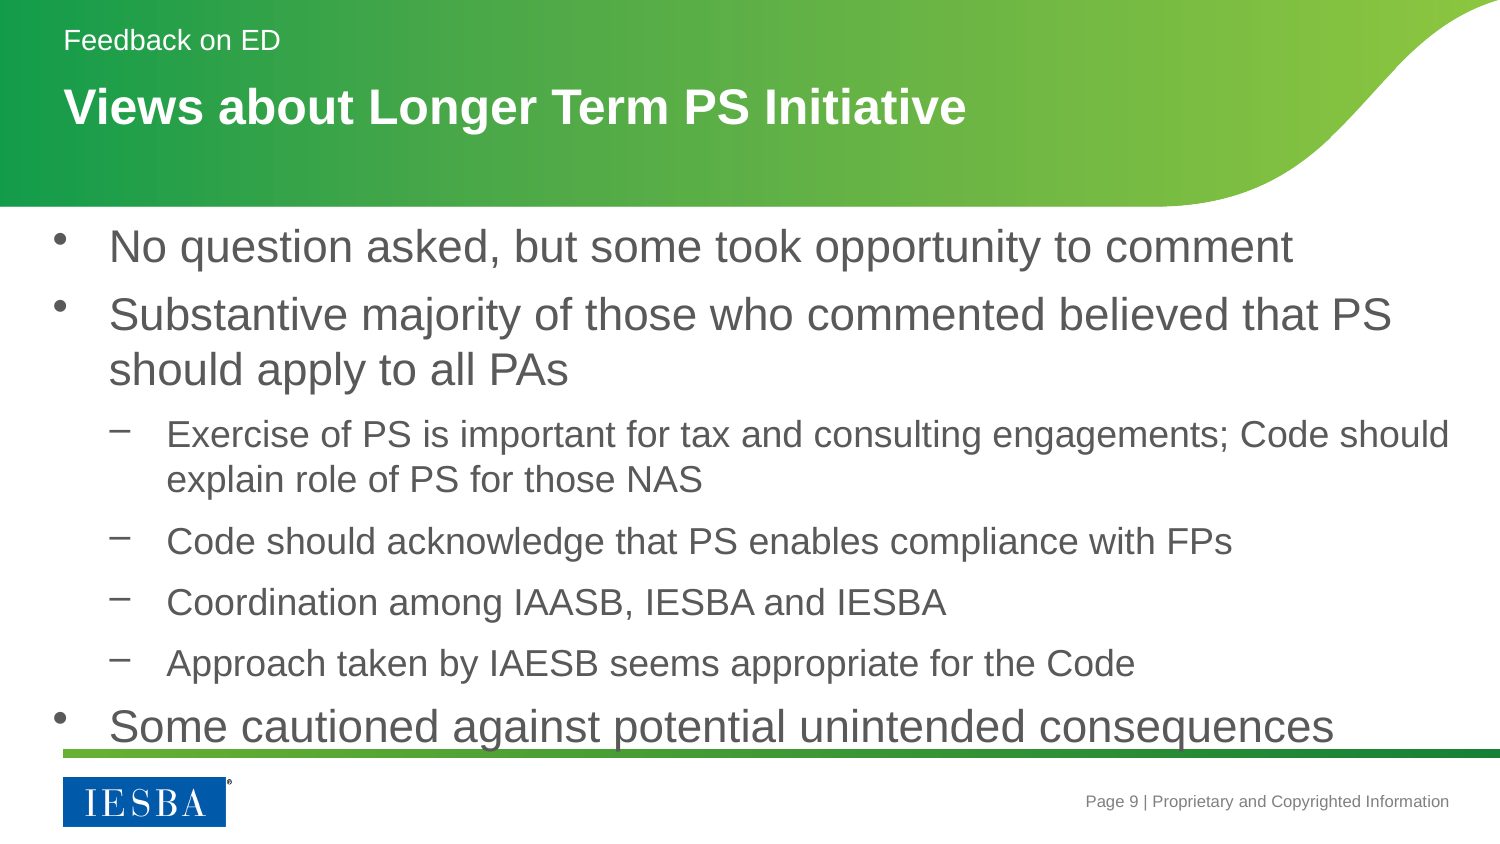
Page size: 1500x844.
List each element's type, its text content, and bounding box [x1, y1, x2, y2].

list No question asked, but some took opportunity to comment Substantive majority of those who commented believed that PS should apply to all PAs Exercise of PS is important for tax and consulting engagements; Code should explain role of PS for those NAS Code should acknowledge that PS enables compliance with FPs Coordination among IAASB, IESBA and IESBA Approach taken by IAESB seems appropriate for the Code Some cautioned against potential unintended consequences [37, 209, 1475, 710]
picture [0, 0, 1500, 207]
title Views about Longer Term PS Initiative [63, 71, 1301, 138]
subtitle Feedback on ED [63, 20, 501, 50]
picture [63, 777, 232, 827]
